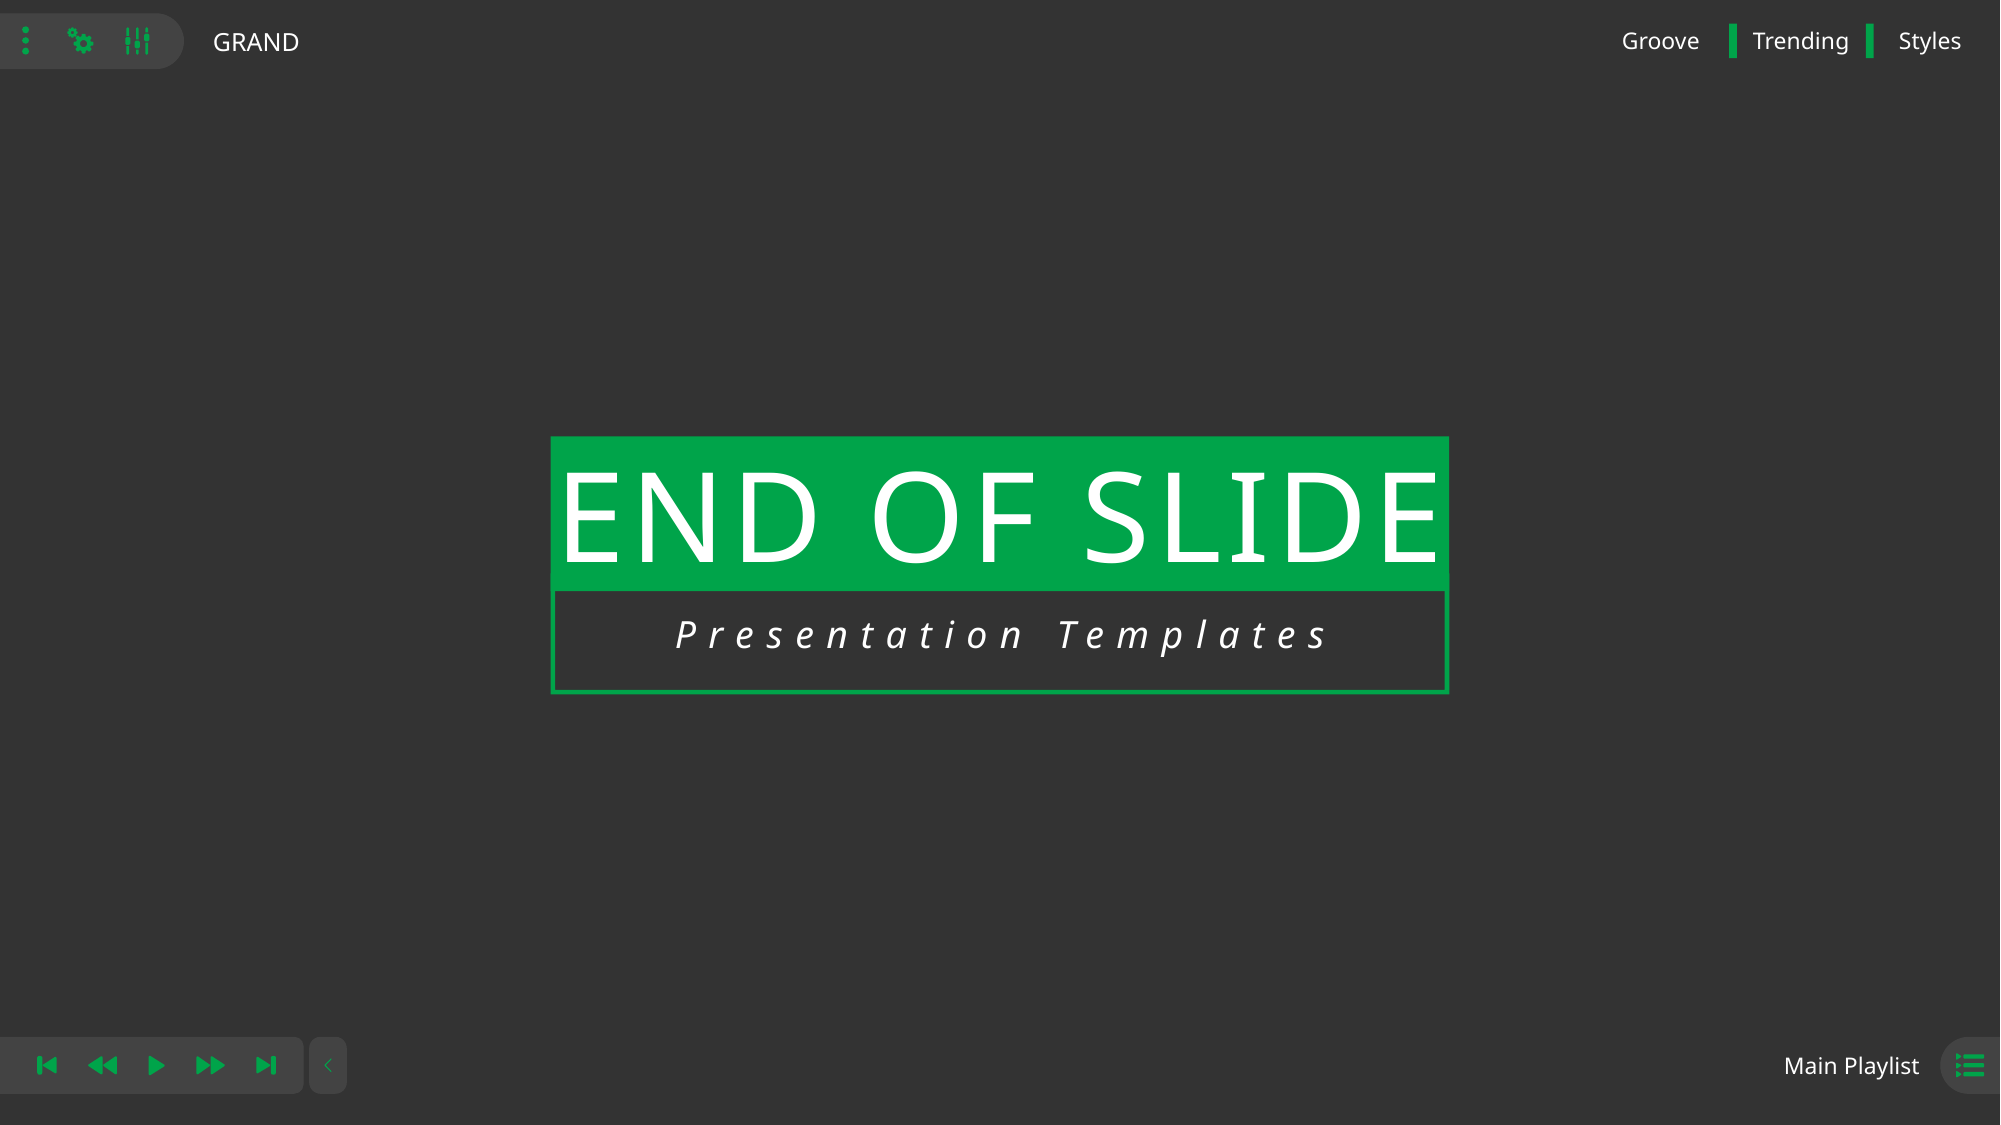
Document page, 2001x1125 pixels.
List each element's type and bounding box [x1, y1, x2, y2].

text_box [67, 27, 94, 54]
picture [0, 0, 2000, 1125]
text_box [37, 1055, 277, 1076]
text_box [1604, 19, 1978, 62]
